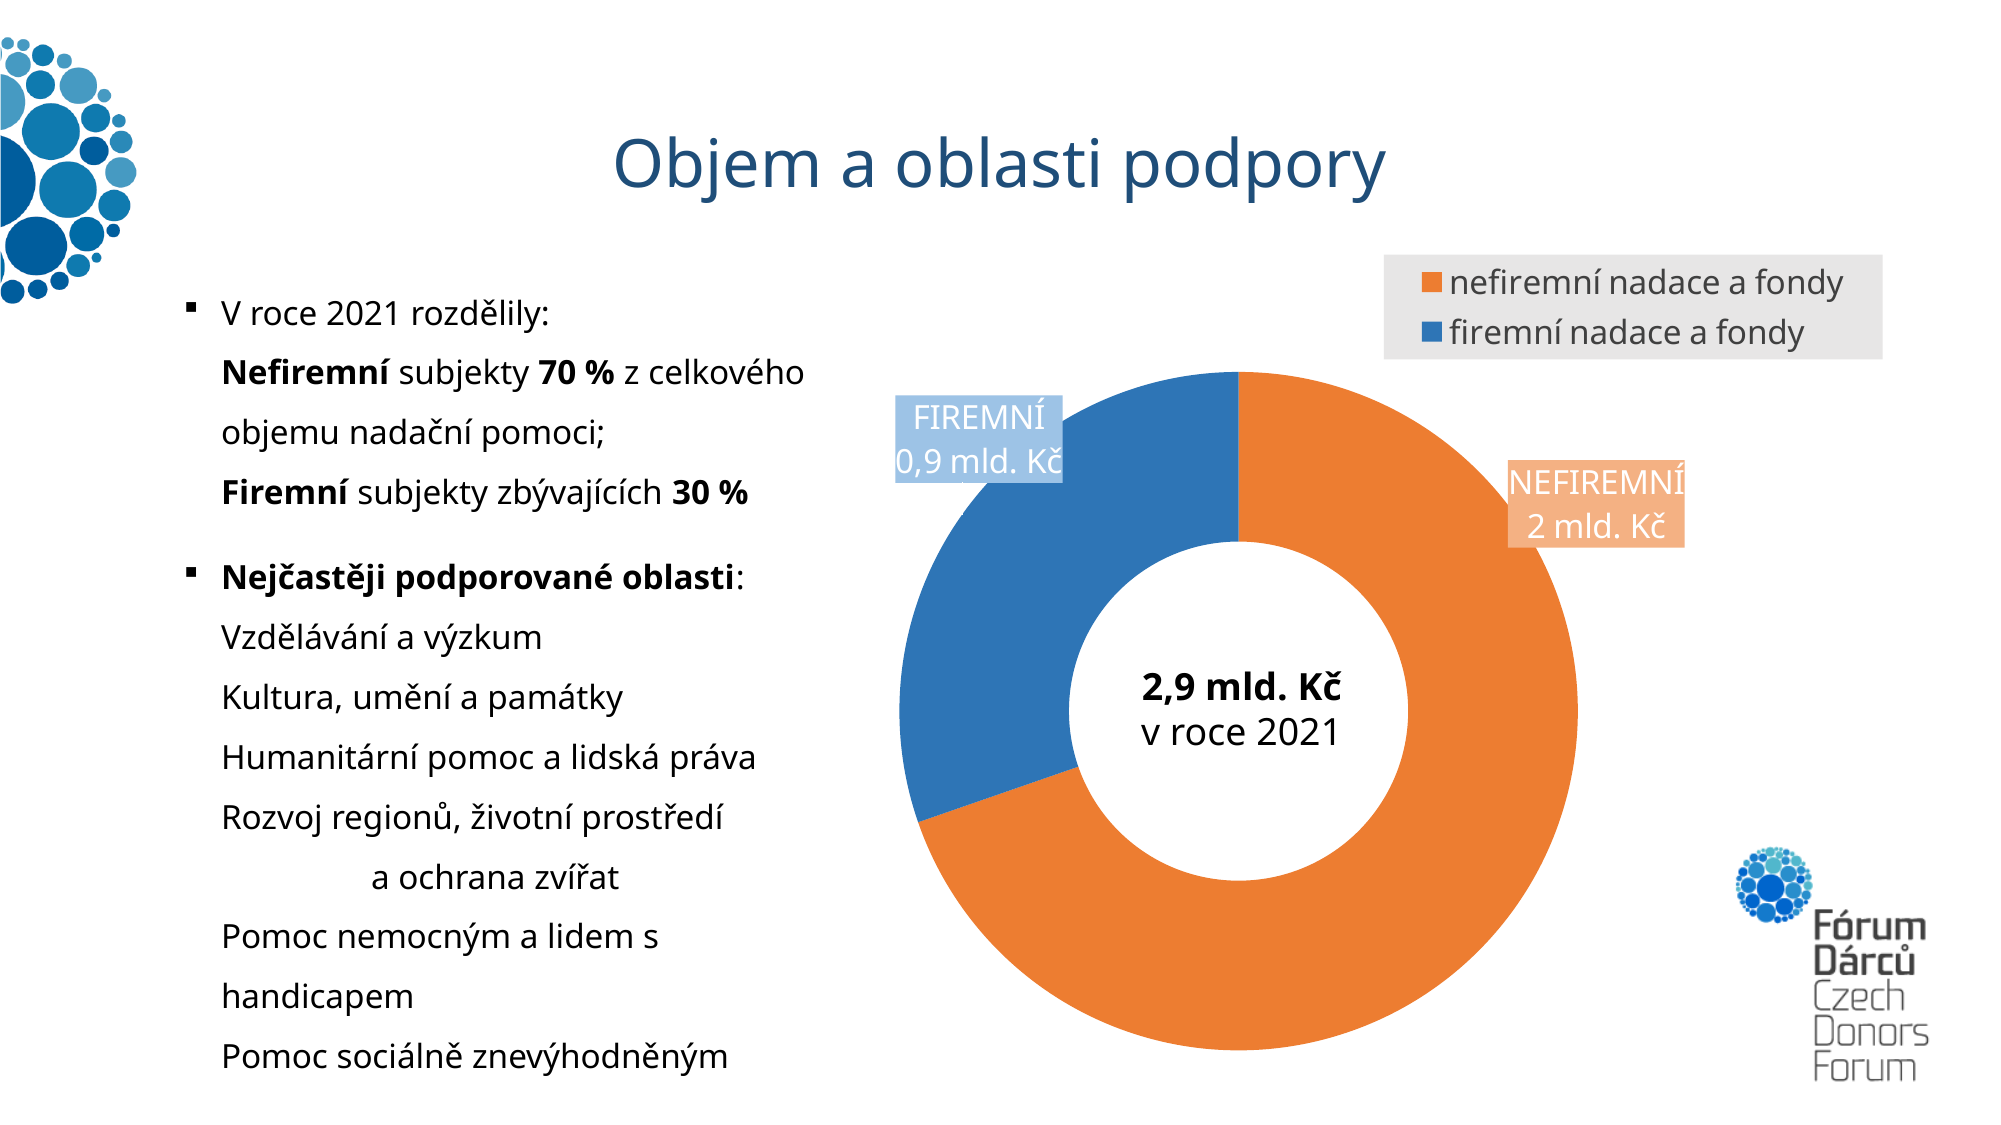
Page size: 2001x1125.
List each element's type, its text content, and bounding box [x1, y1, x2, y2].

picture [1694, 819, 2000, 1125]
chart [0, 198, 1883, 1093]
title Objem a oblasti podpory [138, 57, 1863, 198]
picture [0, 32, 138, 264]
